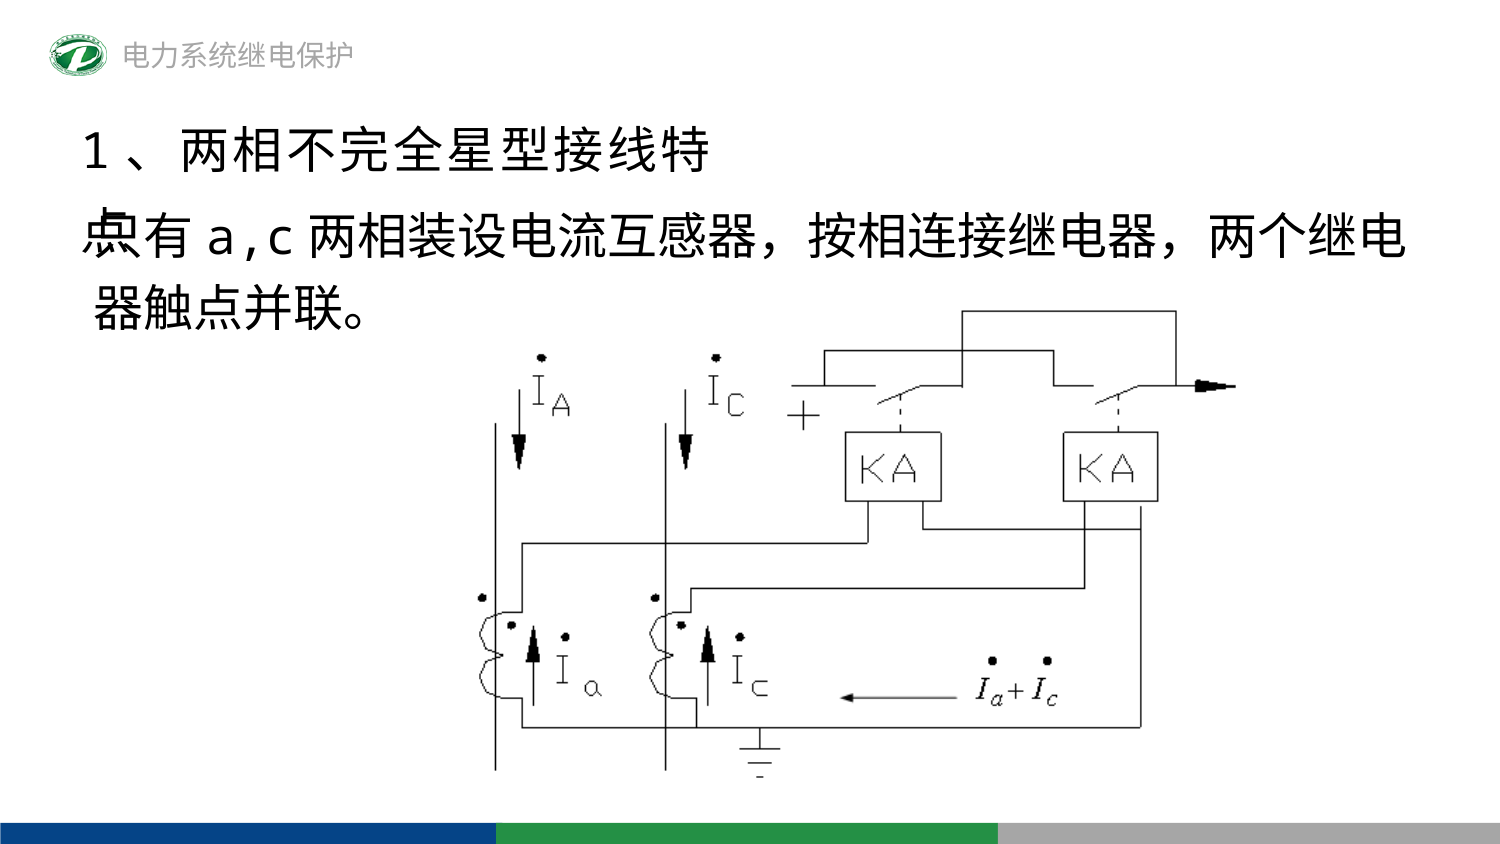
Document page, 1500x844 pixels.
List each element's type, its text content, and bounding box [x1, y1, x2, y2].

picture [41, 19, 118, 91]
text_box [0, 821, 494, 844]
picture [404, 291, 1250, 799]
text_box [494, 821, 996, 844]
text_box [996, 821, 1500, 844]
text_box 只有a,c两相装设电流互感器，按相连接继电器，两个继电器触点并联。 [79, 185, 1441, 345]
text_box 1、两相不完全星型接线特点 [65, 90, 726, 187]
text_box 电力系统继电保护 [122, 29, 370, 80]
